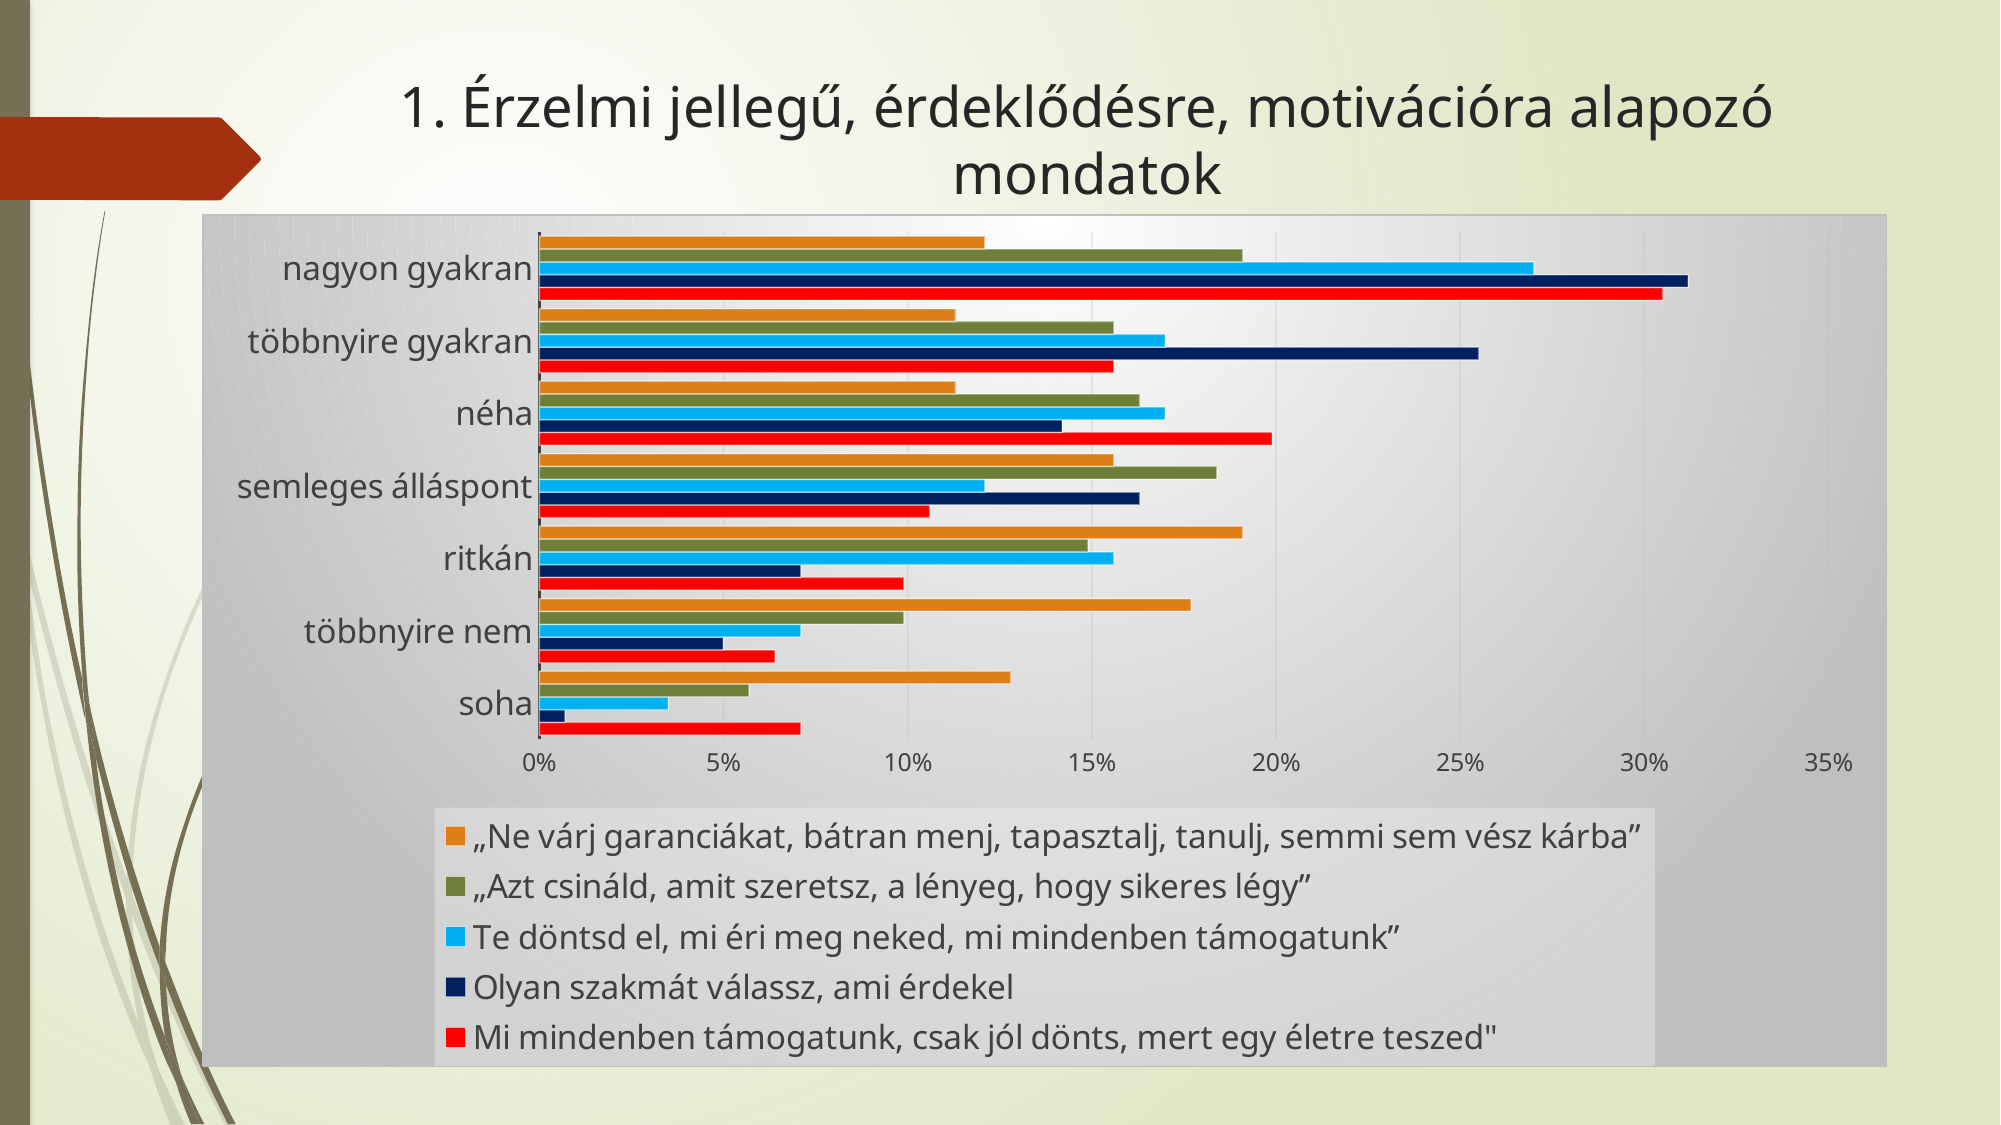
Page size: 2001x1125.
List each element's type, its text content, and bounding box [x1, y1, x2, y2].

title 1. Érzelmi jellegű, érdeklődésre, motivációra alapozó mondatok [269, 64, 1905, 215]
chart [202, 213, 1888, 1067]
